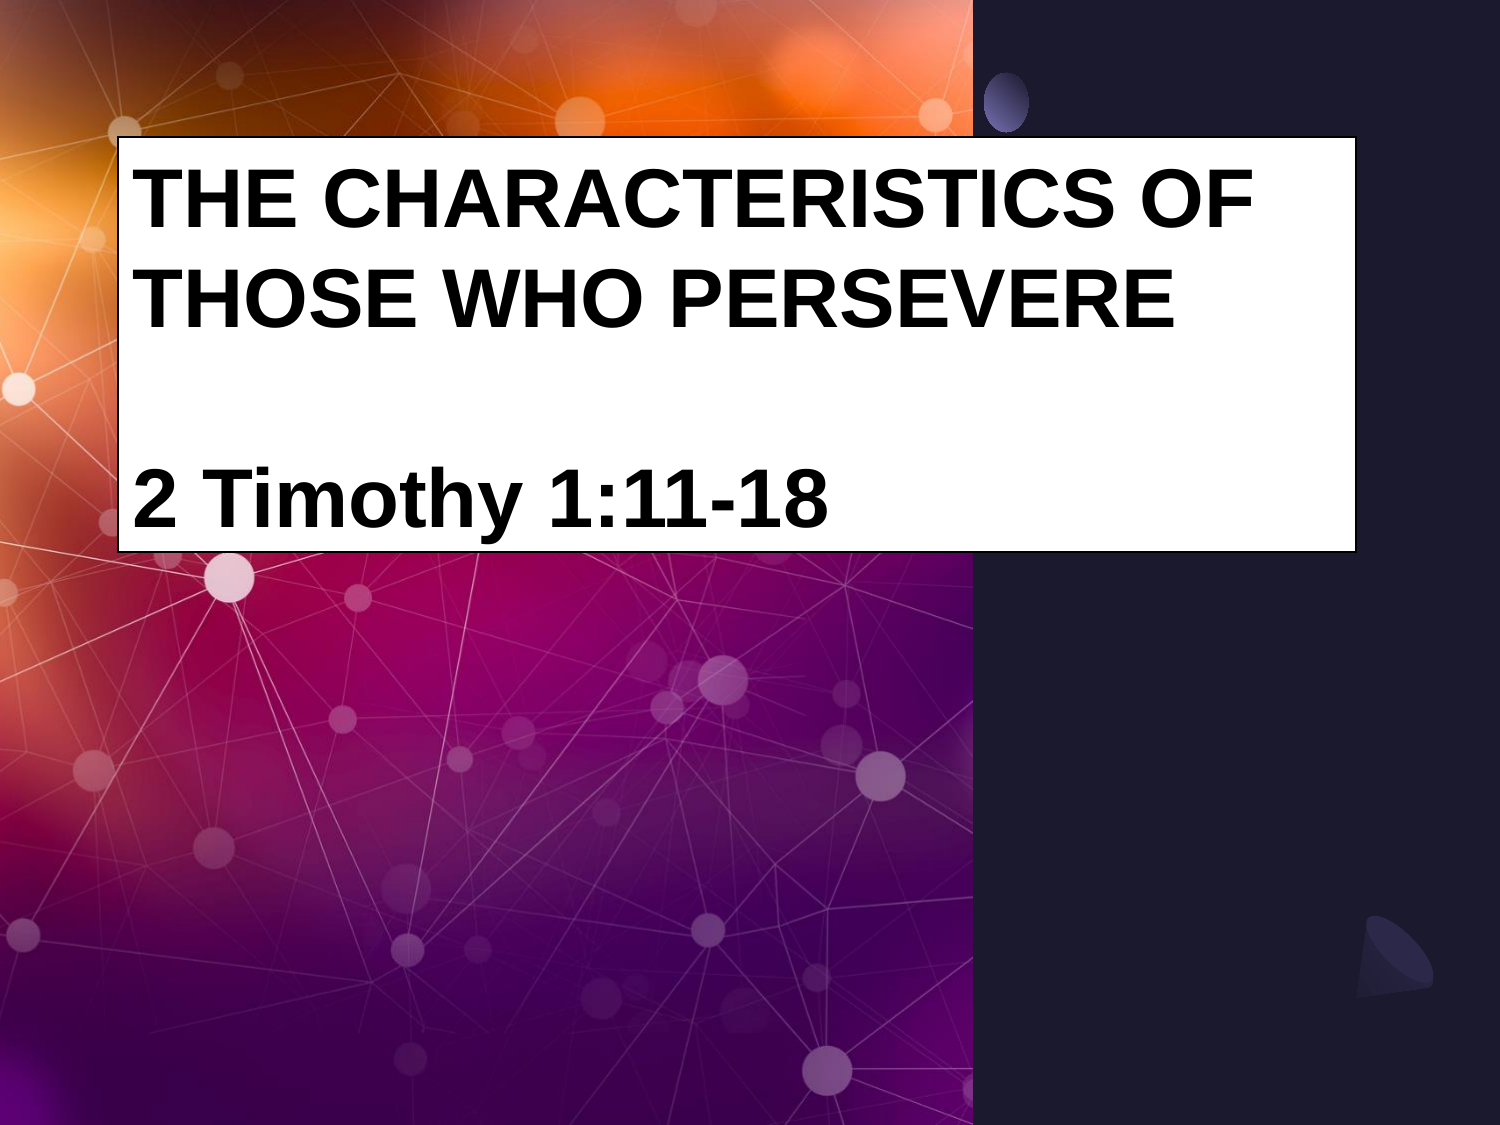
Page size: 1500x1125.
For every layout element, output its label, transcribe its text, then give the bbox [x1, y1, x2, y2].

picture [0, 0, 973, 1125]
text_box THE CHARACTERISTICS OF THOSE WHO PERSEVERE 2 Timothy 1:11-18 [973, 136, 1357, 553]
